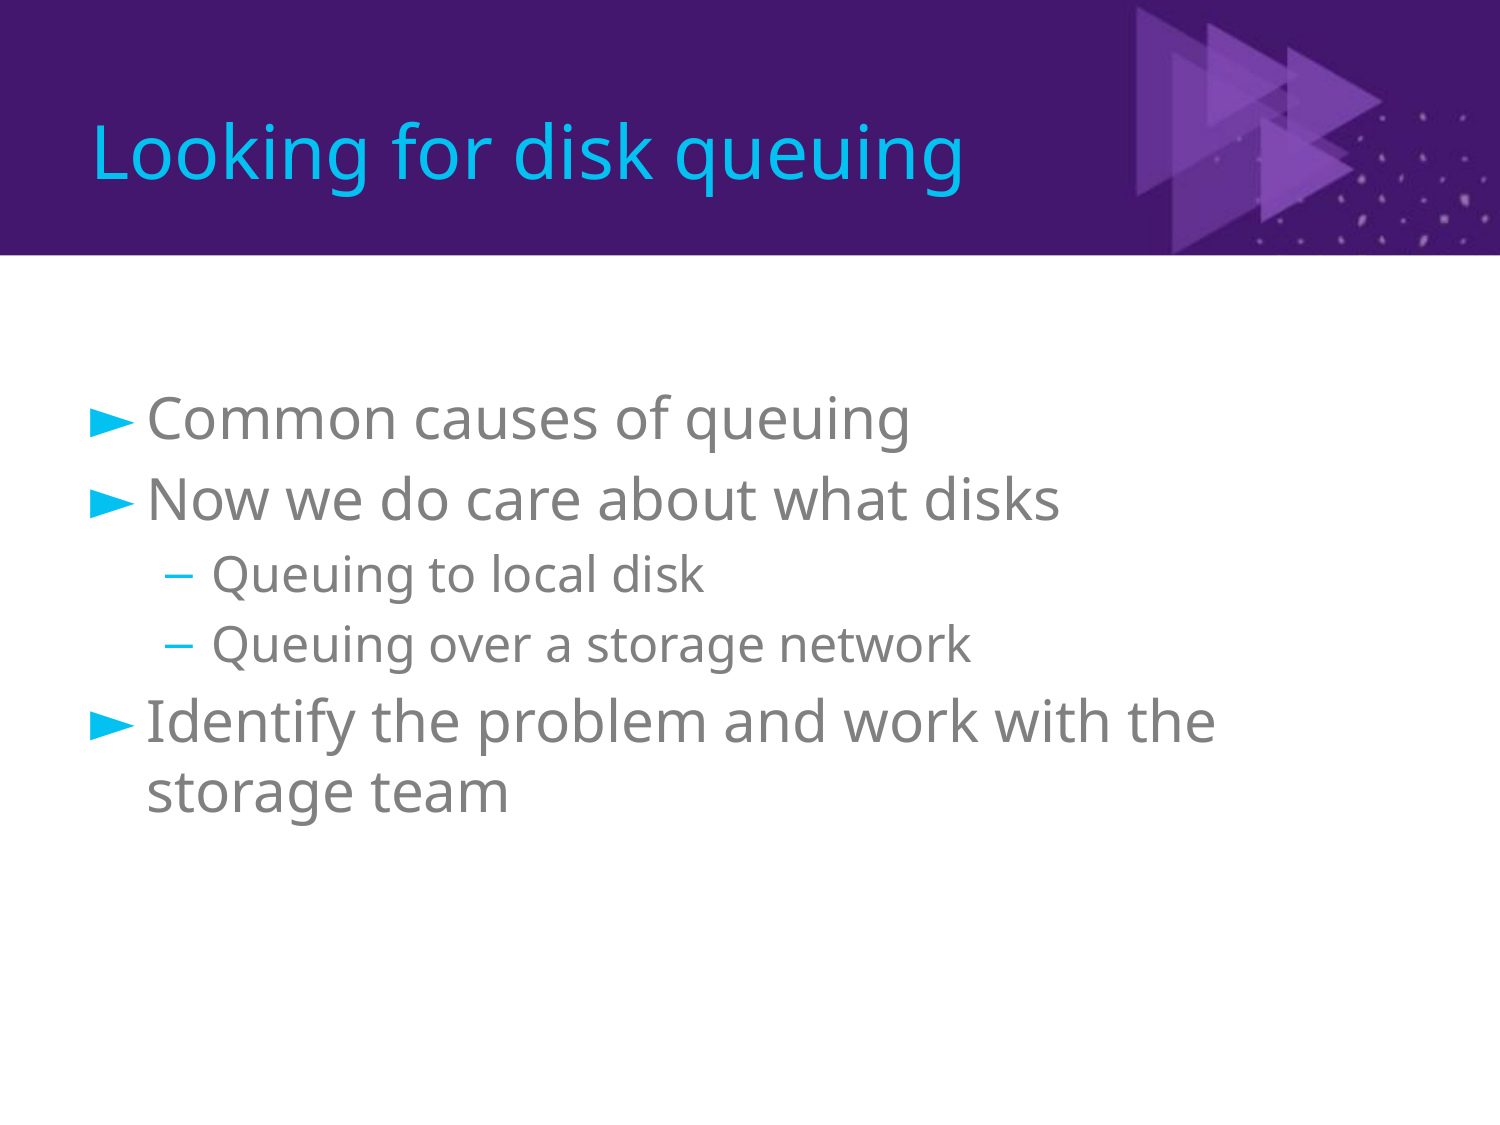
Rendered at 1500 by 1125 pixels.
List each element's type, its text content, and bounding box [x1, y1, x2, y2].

title Looking for disk queuing [75, 56, 1425, 244]
list Common causes of queuing Now we do care about what disks Queuing to local disk Queuing over a storage network Identify the problem and work with the storage team [75, 373, 1425, 1005]
picture [0, 0, 1500, 255]
